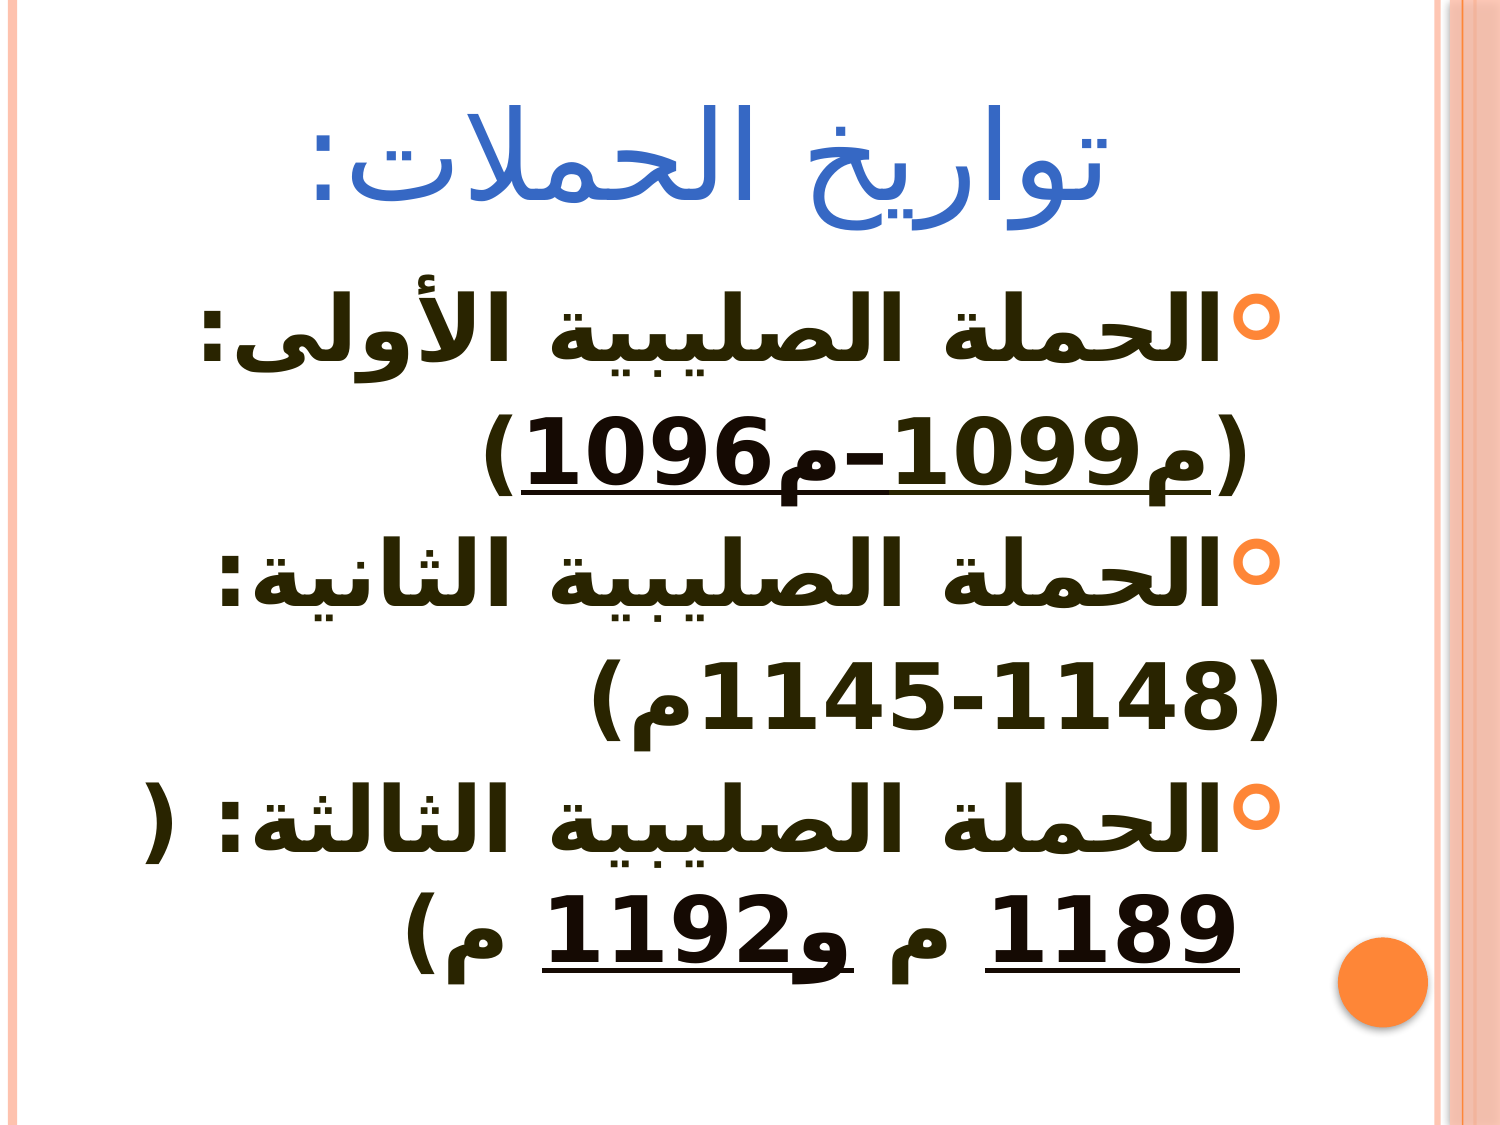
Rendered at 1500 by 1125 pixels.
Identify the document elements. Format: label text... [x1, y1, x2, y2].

title تواريخ الحملات: [75, 45, 1300, 233]
list الحملة الصليبية الأولى: (1096م–1099م) الحملة الصليبية الثانية: (1145-1148م) الحملة الصليبية الثالثة: ( 1189 م و1192 م) [75, 262, 1300, 1062]
